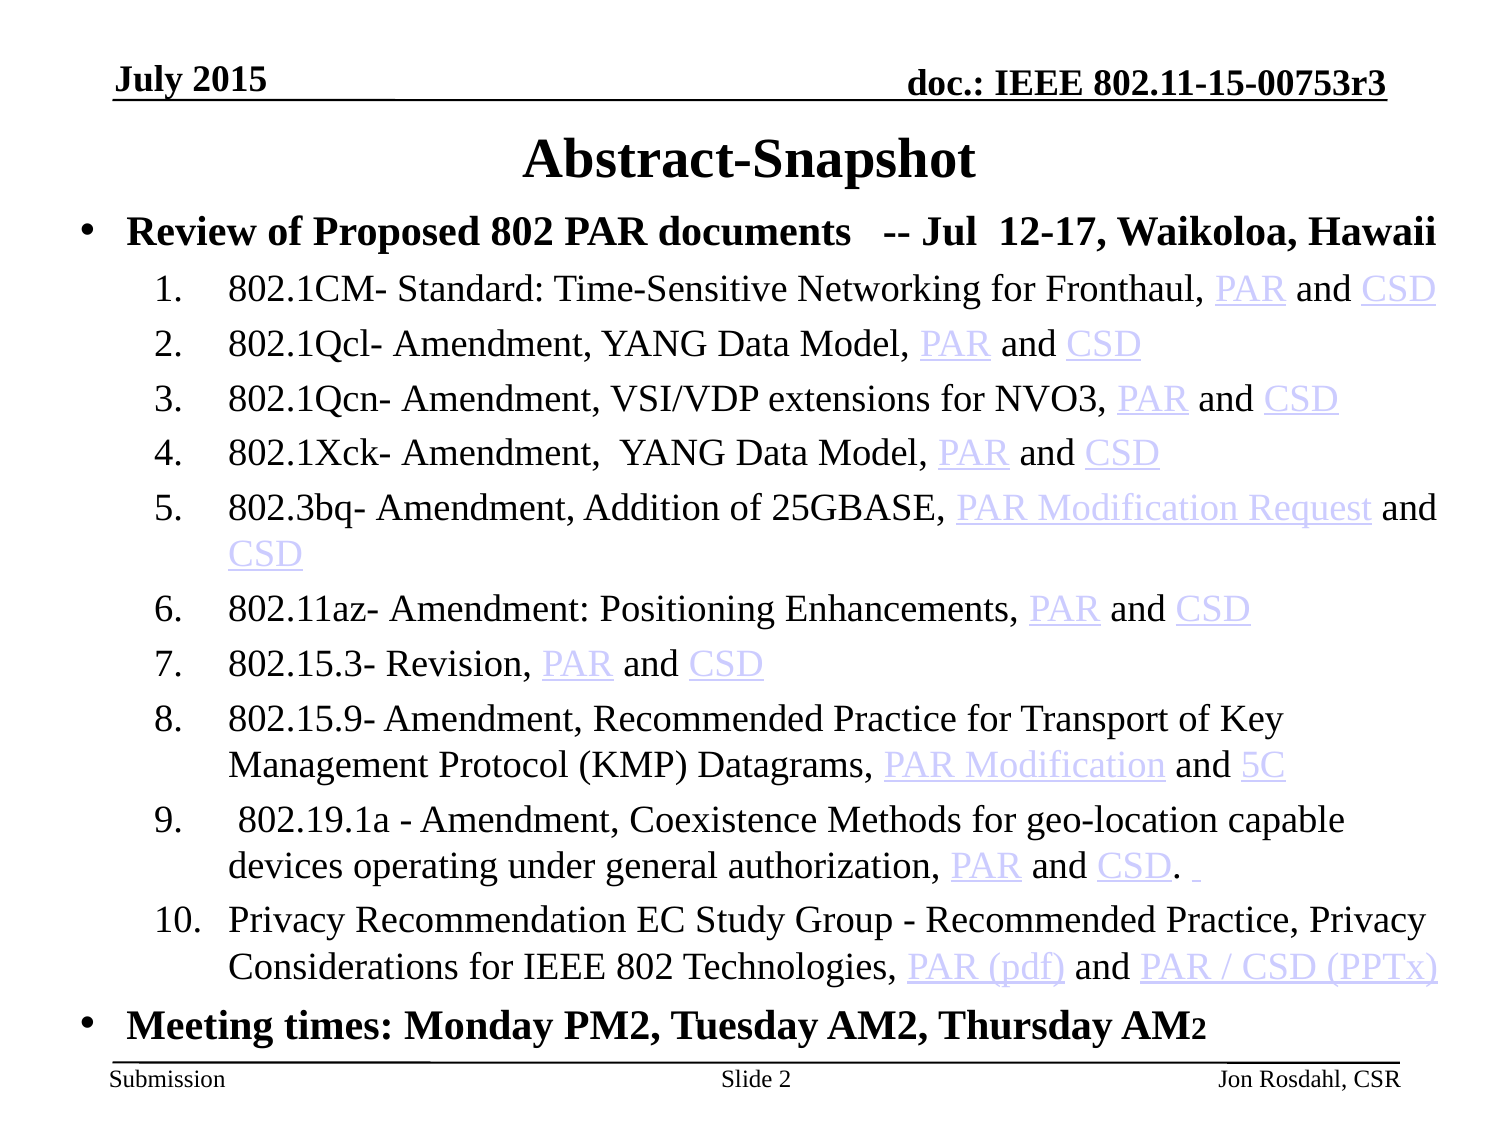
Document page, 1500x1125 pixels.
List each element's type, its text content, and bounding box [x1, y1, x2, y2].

title Abstract-Snapshot [112, 112, 1388, 196]
footer Jon Rosdahl, CSR [902, 1061, 1402, 1093]
slide_number Slide 2 [712, 1061, 800, 1123]
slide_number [114, 54, 540, 100]
list Review of Proposed 802 PAR documents -- Jul 12-17, Waikoloa, Hawaii 802.1CM- Standard: Time-Sensitive Networking for Fronthaul, PAR and CSD 802.1Qcl- Amendment, YANG Data Model, PAR and CSD 802.1Qcn- Amendment, VSI/VDP extensions for NVO3, PAR and CSD 802.1Xck- Amendment, YANG Data Model, PAR and CSD 802.3bq- Amendment, Addition of 25GBASE, PAR Modification Request and CSD 802.11az- Amendment: Positioning Enhancements, PAR and CSD 802.15.3- Revision, PAR and CSD 802.15.9- Amendment, Recommended Practice for Transport of Key Management Protocol (KMP) Datagrams, PAR Modification and 5C 802.19.1a - Amendment, Coexistence Methods for geo-location capable devices operating under general authorization, PAR and CSD. Privacy Recommendation EC Study Group - Recommended Practice, Privacy Considerations for IEEE 802 Technologies, PAR (pdf) and PAR / CSD (PPTx) Meeting times: Monday PM2, Tuesday AM2, Thursday AM2 [64, 196, 1459, 1071]
